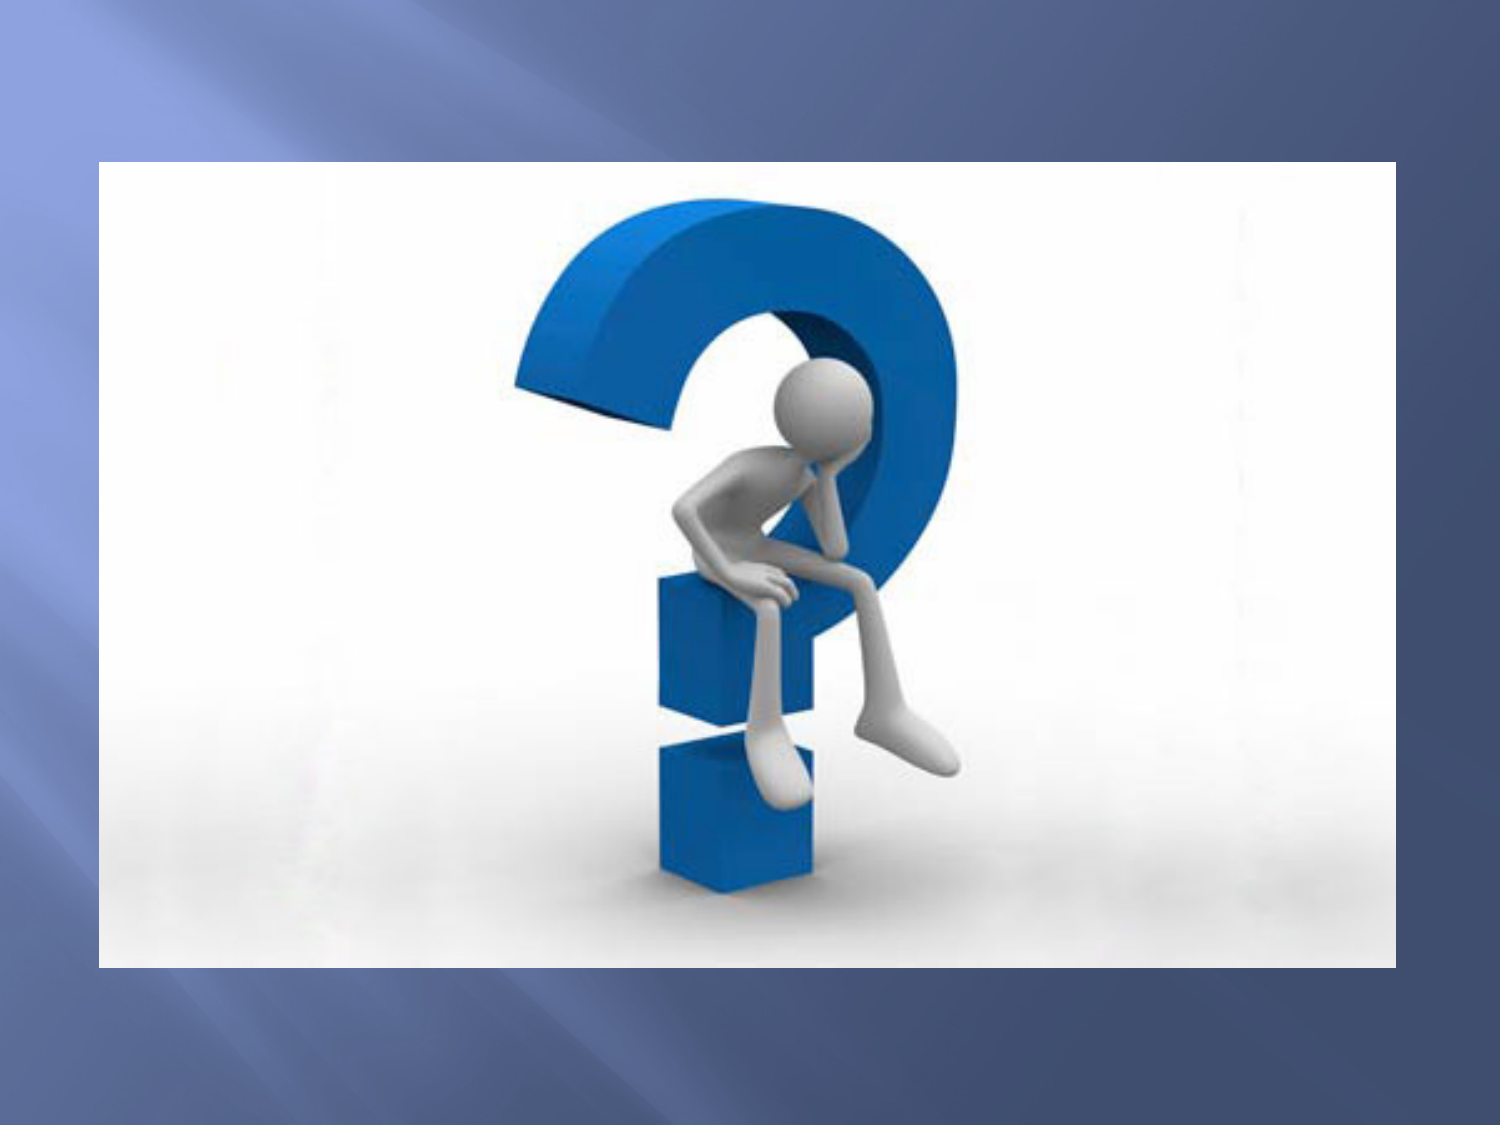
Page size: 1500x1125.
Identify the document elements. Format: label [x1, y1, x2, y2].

picture [99, 162, 1396, 968]
